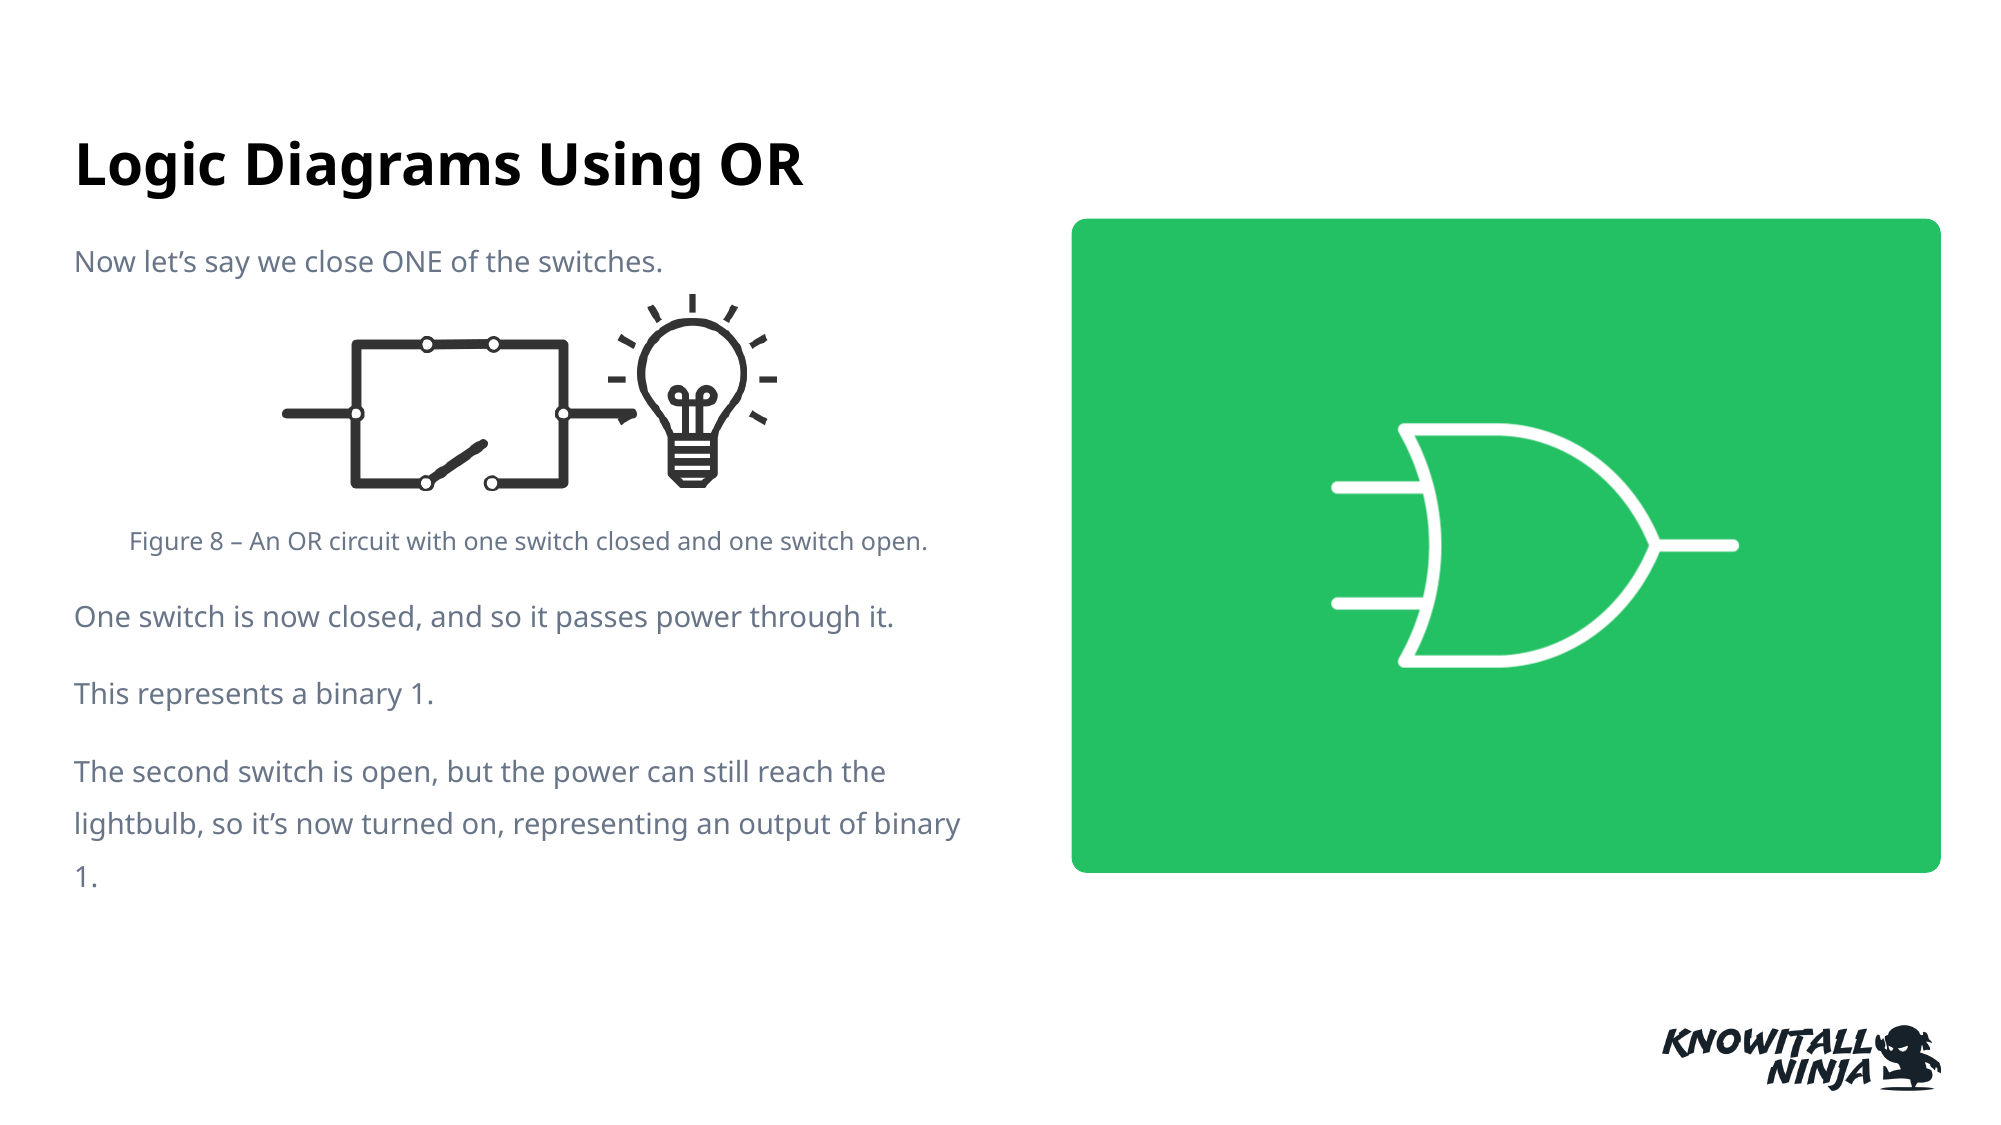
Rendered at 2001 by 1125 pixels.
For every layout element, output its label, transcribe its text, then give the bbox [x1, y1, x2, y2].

picture [281, 294, 777, 491]
picture [1071, 218, 1942, 874]
list Now let’s say we close ONE of the switches. Figure 8 – An OR circuit with one switch closed and one switch open. One switch is now closed, and so it passes power through it. This represents a binary 1. The second switch is open, but the power can still reach the lightbulb, so it’s now turned on, representing an output of binary 1. [59, 218, 1000, 1091]
picture [1662, 1025, 1941, 1091]
title Logic Diagrams Using OR [59, 117, 1000, 206]
